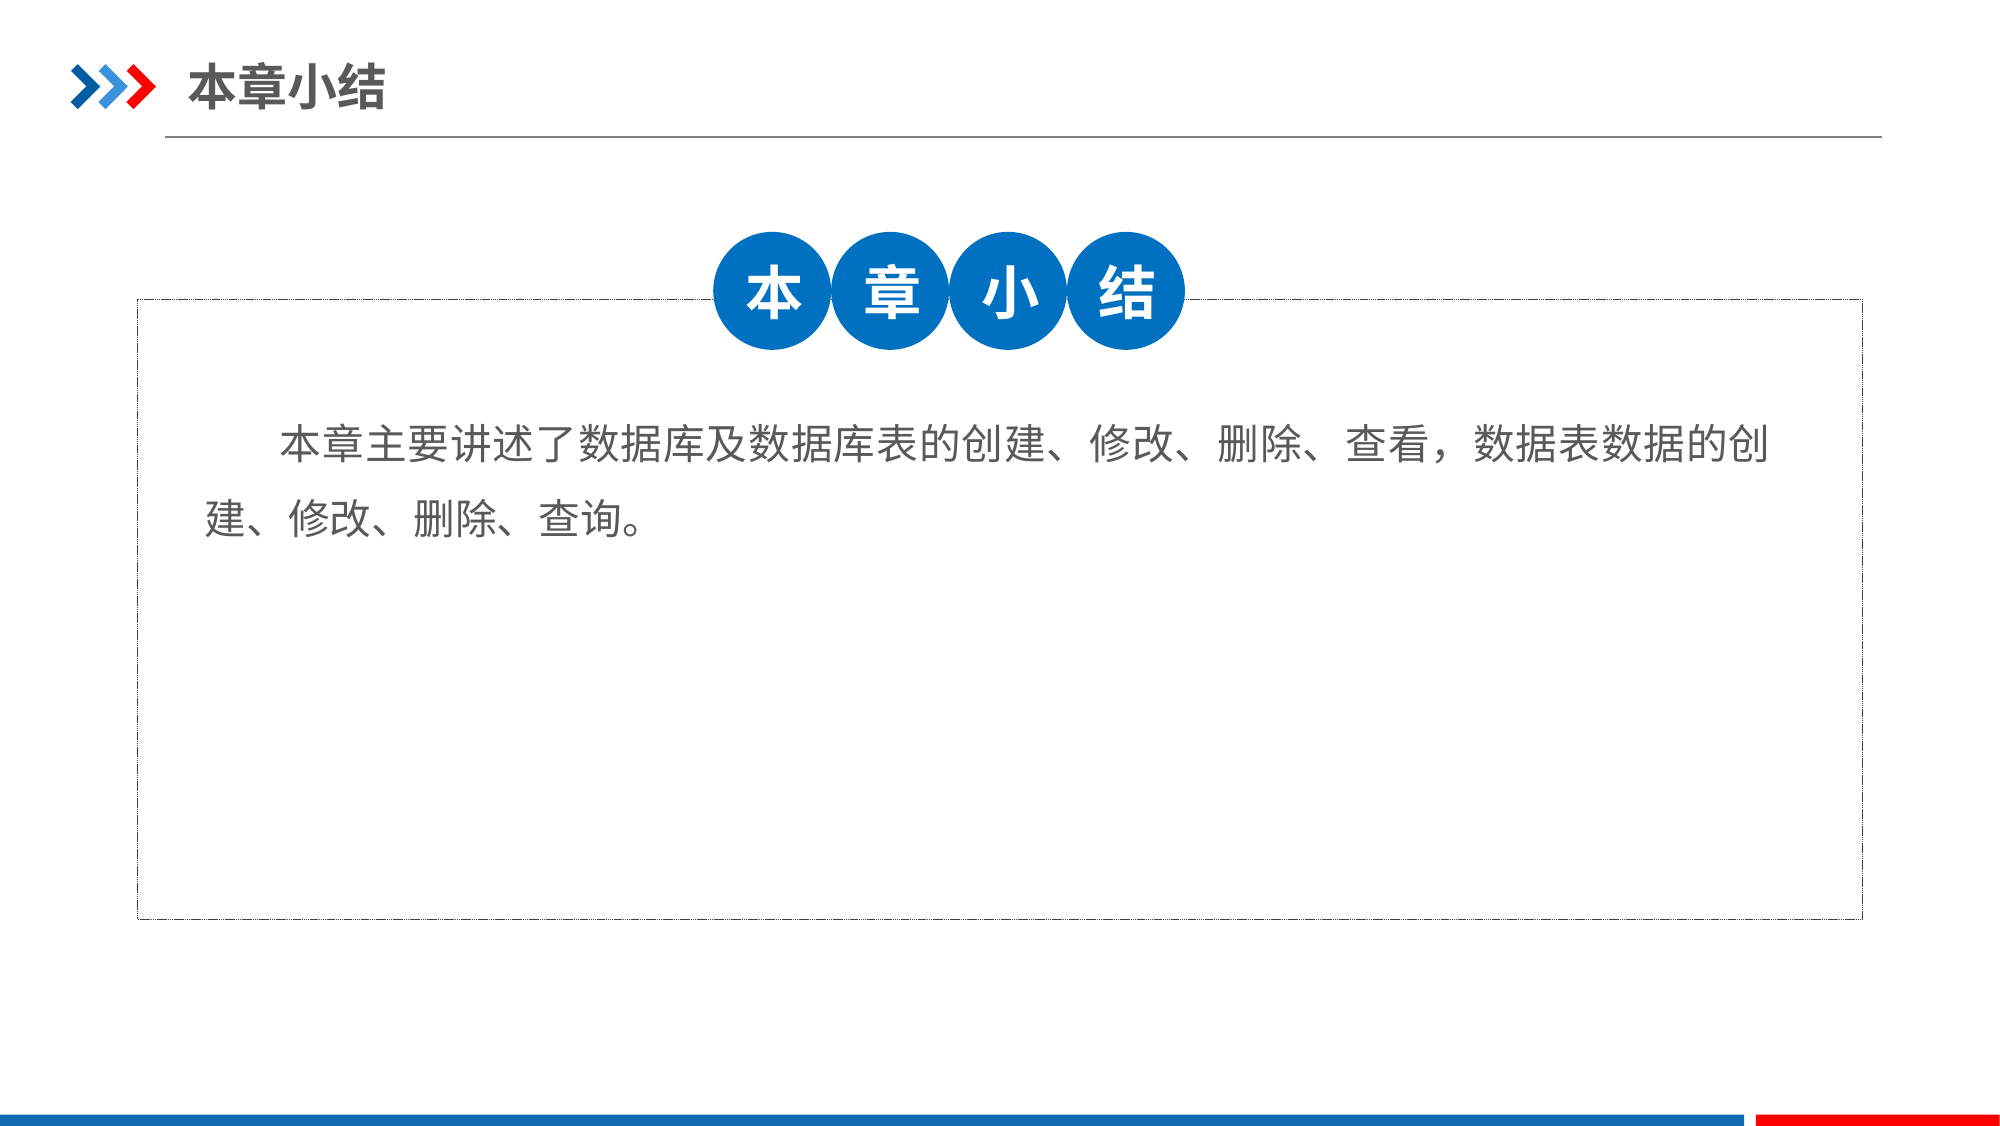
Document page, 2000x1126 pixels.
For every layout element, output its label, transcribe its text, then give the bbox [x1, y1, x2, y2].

text_box 章 [829, 229, 949, 352]
text_box [136, 297, 1864, 921]
text_box 本 [711, 229, 831, 352]
text_box 本章小结 [187, 43, 1118, 127]
text_box 小 [946, 229, 1067, 352]
text_box 结 [1064, 229, 1187, 352]
